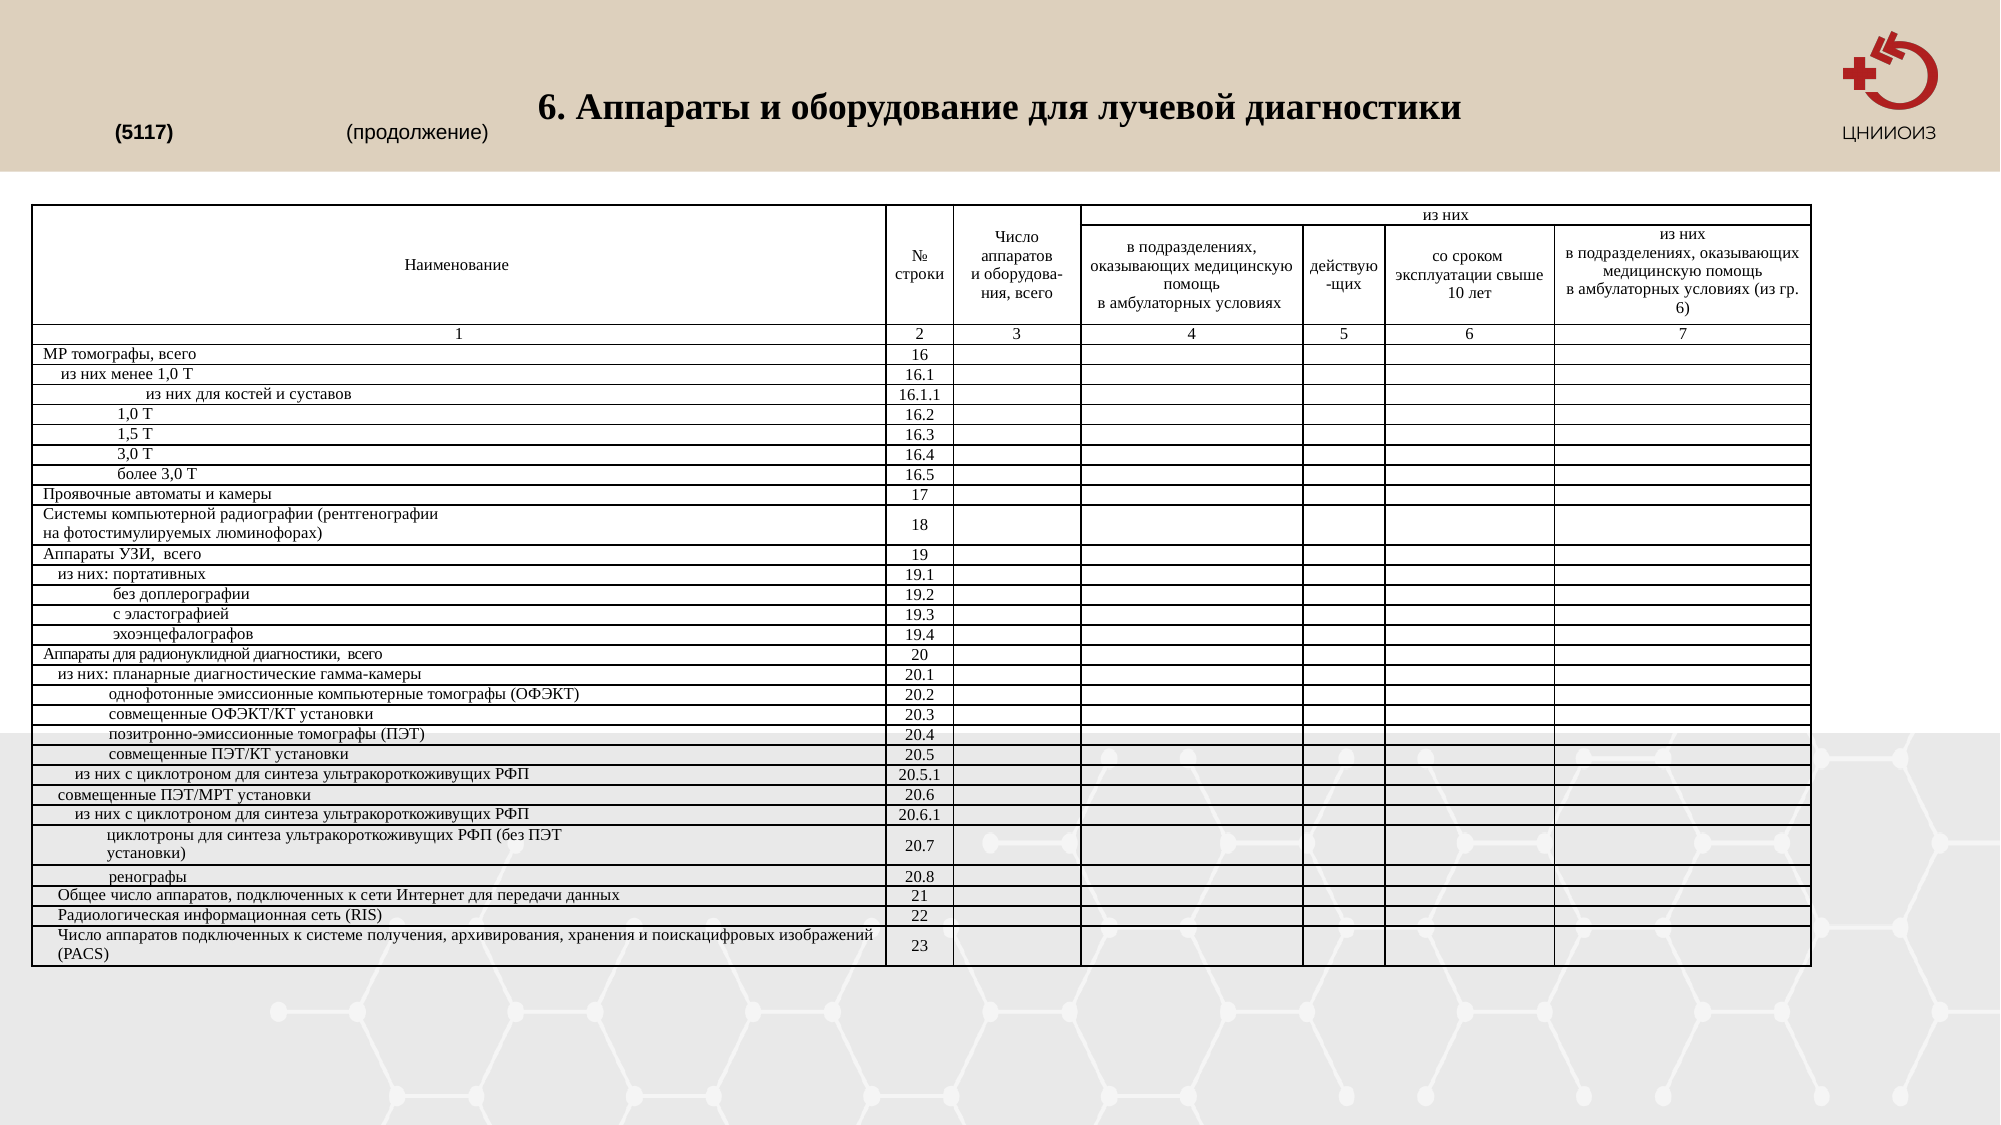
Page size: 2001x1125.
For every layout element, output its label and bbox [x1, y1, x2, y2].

table_cell [33, 365, 885, 384]
table_cell [1304, 546, 1384, 564]
table_cell [887, 586, 953, 604]
table_cell [954, 686, 1080, 704]
table_header [1082, 206, 1810, 224]
table_cell [1386, 606, 1554, 624]
table_cell [954, 566, 1080, 584]
table_cell [1555, 486, 1810, 504]
table_cell [1082, 686, 1302, 704]
table_cell [1304, 666, 1384, 684]
table_cell [1386, 425, 1554, 444]
table_cell [33, 706, 885, 724]
table_cell [1082, 546, 1302, 564]
table_cell [1555, 425, 1810, 444]
table_cell [33, 666, 885, 684]
table_cell [1082, 385, 1302, 404]
table_cell [1386, 666, 1554, 684]
table_cell [1082, 486, 1302, 504]
table_cell [887, 646, 953, 664]
table_cell [887, 666, 953, 684]
table_cell [1386, 325, 1554, 344]
table_cell [1555, 606, 1810, 624]
table_cell [1304, 506, 1384, 544]
table_cell [33, 626, 885, 644]
table_cell [887, 446, 953, 464]
table_cell [1304, 446, 1384, 464]
table_cell [1386, 345, 1554, 364]
table_cell [1304, 586, 1384, 604]
table_cell [1304, 646, 1384, 664]
table_cell [887, 486, 953, 504]
table_cell [1304, 706, 1384, 724]
table_cell [954, 486, 1080, 504]
table_cell [887, 325, 953, 344]
table_cell [1304, 365, 1384, 384]
table_cell [1082, 606, 1302, 624]
table_cell [33, 405, 885, 424]
table_cell [1386, 646, 1554, 664]
table_cell [1082, 325, 1302, 344]
table_cell [1082, 706, 1302, 724]
table_cell [1555, 626, 1810, 644]
table_cell [954, 466, 1080, 484]
table_cell [1082, 586, 1302, 604]
table_cell [33, 686, 885, 704]
table_cell [33, 506, 885, 544]
table_cell [1304, 385, 1384, 404]
table_cell [1082, 345, 1302, 364]
table_cell [887, 365, 953, 384]
table_cell [954, 425, 1080, 444]
table_cell [1386, 486, 1554, 504]
table_cell [1386, 706, 1554, 724]
table_cell [954, 646, 1080, 664]
table_cell [1304, 425, 1384, 444]
table_cell [1386, 726, 1554, 733]
table_cell [1082, 446, 1302, 464]
table_cell [1555, 666, 1810, 684]
table_cell [1082, 506, 1302, 544]
table_cell [954, 405, 1080, 424]
table_header [887, 206, 953, 324]
table_cell [1082, 226, 1302, 324]
table_header [33, 206, 885, 324]
table_cell [954, 666, 1080, 684]
table_cell [887, 506, 953, 544]
table_cell [33, 446, 885, 464]
table_cell [954, 365, 1080, 384]
table_cell [954, 345, 1080, 364]
table_cell [33, 726, 885, 733]
table_cell [33, 566, 885, 584]
table_cell [1304, 486, 1384, 504]
table_cell [954, 546, 1080, 564]
table_cell [1304, 626, 1384, 644]
table_cell [1082, 425, 1302, 444]
table_cell [954, 586, 1080, 604]
table_cell [1555, 506, 1810, 544]
table_cell [887, 566, 953, 584]
table_cell [1386, 586, 1554, 604]
table_cell [1555, 325, 1810, 344]
table_cell [1386, 626, 1554, 644]
table_cell [1555, 706, 1810, 724]
table_cell [1555, 586, 1810, 604]
table_cell [887, 706, 953, 724]
table_cell [1386, 546, 1554, 564]
table_cell [1082, 726, 1302, 733]
table_cell [887, 686, 953, 704]
table_cell [1555, 546, 1810, 564]
table_cell [887, 626, 953, 644]
table_cell [887, 466, 953, 484]
table_cell [887, 405, 953, 424]
table_cell [1386, 226, 1554, 324]
table_cell [1304, 345, 1384, 364]
table_cell [1555, 466, 1810, 484]
table_cell [1386, 385, 1554, 404]
table_cell [1304, 606, 1384, 624]
table_cell [1082, 365, 1302, 384]
table_cell [887, 345, 953, 364]
table_cell [1386, 506, 1554, 544]
table_cell [1304, 226, 1384, 324]
table_cell [1555, 345, 1810, 364]
table_cell [1386, 686, 1554, 704]
table_cell [887, 726, 953, 733]
table_cell [1555, 226, 1810, 324]
table_cell [33, 425, 885, 444]
table_cell [1386, 405, 1554, 424]
text_box [0, 0, 2000, 173]
table_cell [1304, 466, 1384, 484]
table_cell [33, 486, 885, 504]
table_cell [1304, 726, 1384, 733]
table_cell [1555, 646, 1810, 664]
table_cell [1082, 466, 1302, 484]
table_cell [33, 345, 885, 364]
table_cell [1386, 446, 1554, 464]
table_cell [1304, 686, 1384, 704]
table_cell [1555, 405, 1810, 424]
table_cell [1555, 365, 1810, 384]
table_cell [887, 606, 953, 624]
table_cell [1555, 385, 1810, 404]
table_cell [1386, 566, 1554, 584]
table_cell [954, 385, 1080, 404]
table_cell [33, 646, 885, 664]
table_cell [1082, 646, 1302, 664]
table_cell [887, 385, 953, 404]
table_cell [1082, 626, 1302, 644]
table_cell [33, 606, 885, 624]
table_cell [1555, 566, 1810, 584]
table_cell [1555, 726, 1810, 733]
table_cell [1304, 566, 1384, 584]
table_cell [1082, 405, 1302, 424]
table_cell [954, 606, 1080, 624]
table_cell [954, 506, 1080, 544]
table_cell [1304, 325, 1384, 344]
table_cell [954, 706, 1080, 724]
table_cell [1082, 666, 1302, 684]
table_cell [33, 546, 885, 564]
table_cell [1386, 466, 1554, 484]
table_cell [887, 546, 953, 564]
table_cell [33, 466, 885, 484]
table_cell [954, 626, 1080, 644]
table_cell [33, 586, 885, 604]
picture [1843, 31, 1938, 142]
table_cell [1555, 446, 1810, 464]
table_cell [1386, 365, 1554, 384]
table_cell [33, 385, 885, 404]
table_cell [954, 446, 1080, 464]
table_cell [954, 325, 1080, 344]
table_cell [33, 325, 885, 344]
table_cell [954, 726, 1080, 733]
table_cell [1304, 405, 1384, 424]
picture [0, 733, 2000, 1125]
table_cell [1082, 566, 1302, 584]
table_cell [1555, 686, 1810, 704]
table_cell [887, 425, 953, 444]
table_header [954, 206, 1080, 324]
